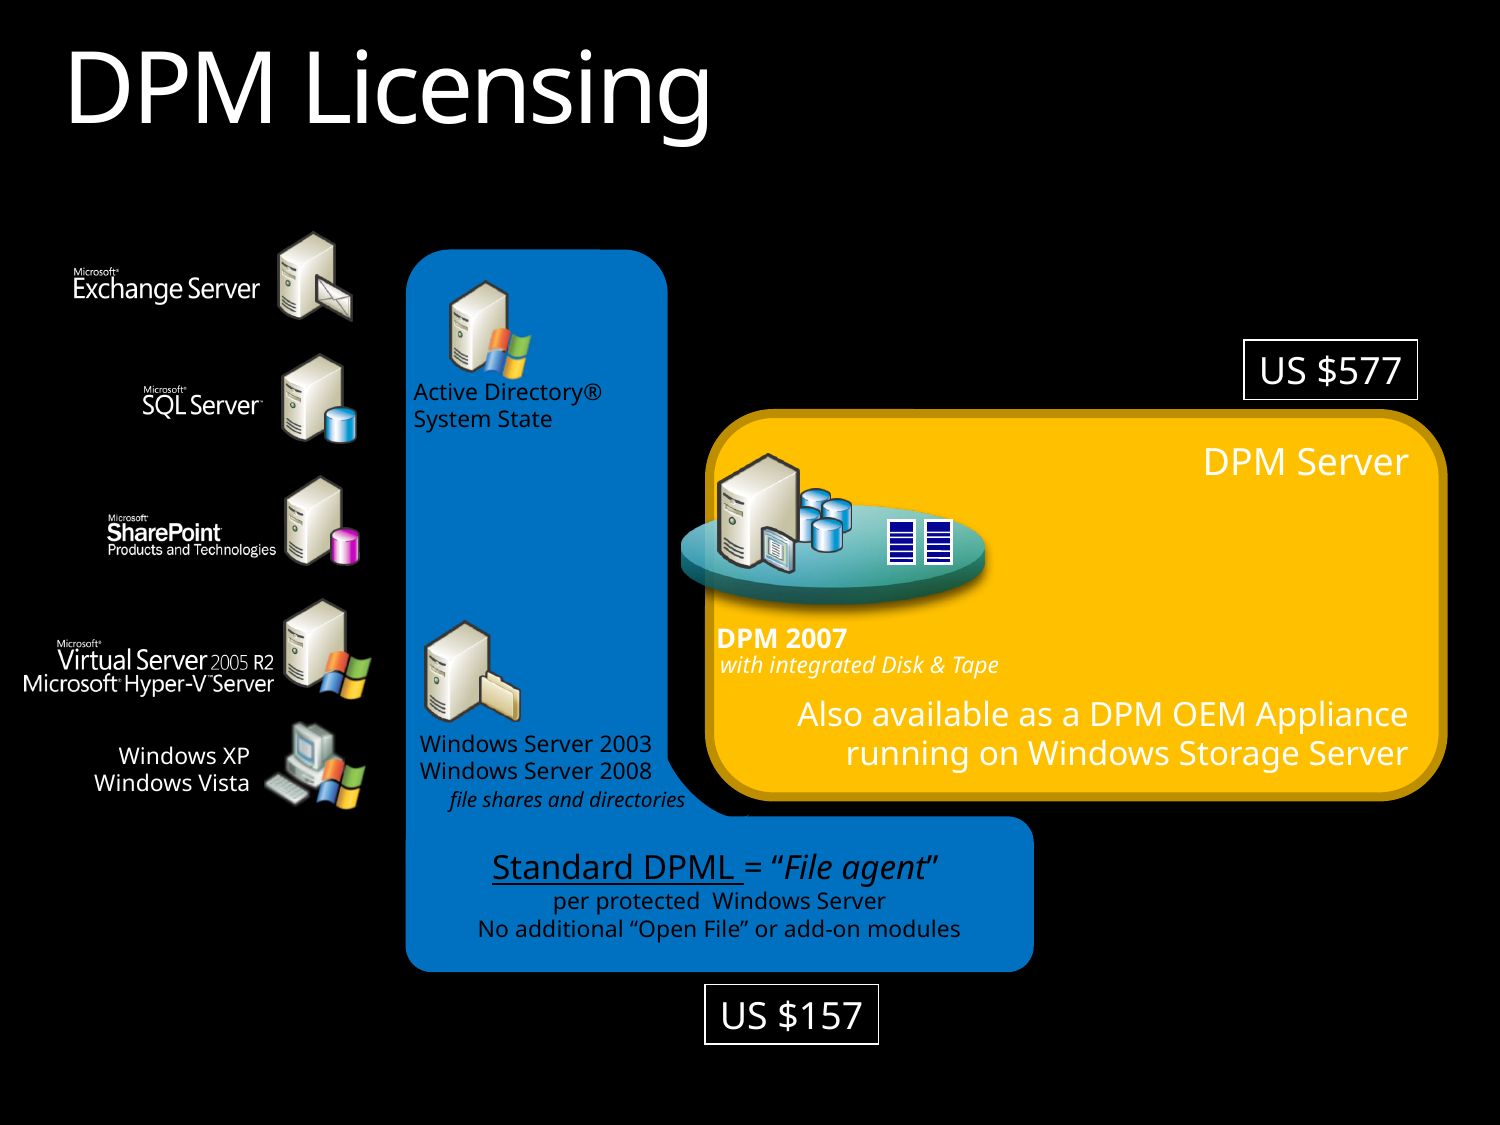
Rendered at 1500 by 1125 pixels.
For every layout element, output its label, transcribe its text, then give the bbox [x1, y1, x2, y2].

picture [282, 598, 372, 701]
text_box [670, 453, 1017, 687]
picture [74, 267, 260, 305]
text_box US $157 [705, 984, 879, 1045]
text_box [280, 352, 357, 444]
picture [276, 231, 353, 322]
picture [24, 639, 279, 698]
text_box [404, 620, 738, 821]
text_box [62, 721, 366, 811]
title DPM Licensing [62, 37, 1438, 147]
text_box US $577 [1244, 339, 1418, 400]
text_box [405, 249, 1034, 973]
text_box DPM Server Also available as a DPM OEM Appliance running on Windows Storage Server [1040, 409, 1448, 802]
picture [94, 475, 361, 567]
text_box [398, 280, 673, 441]
picture [143, 381, 268, 419]
